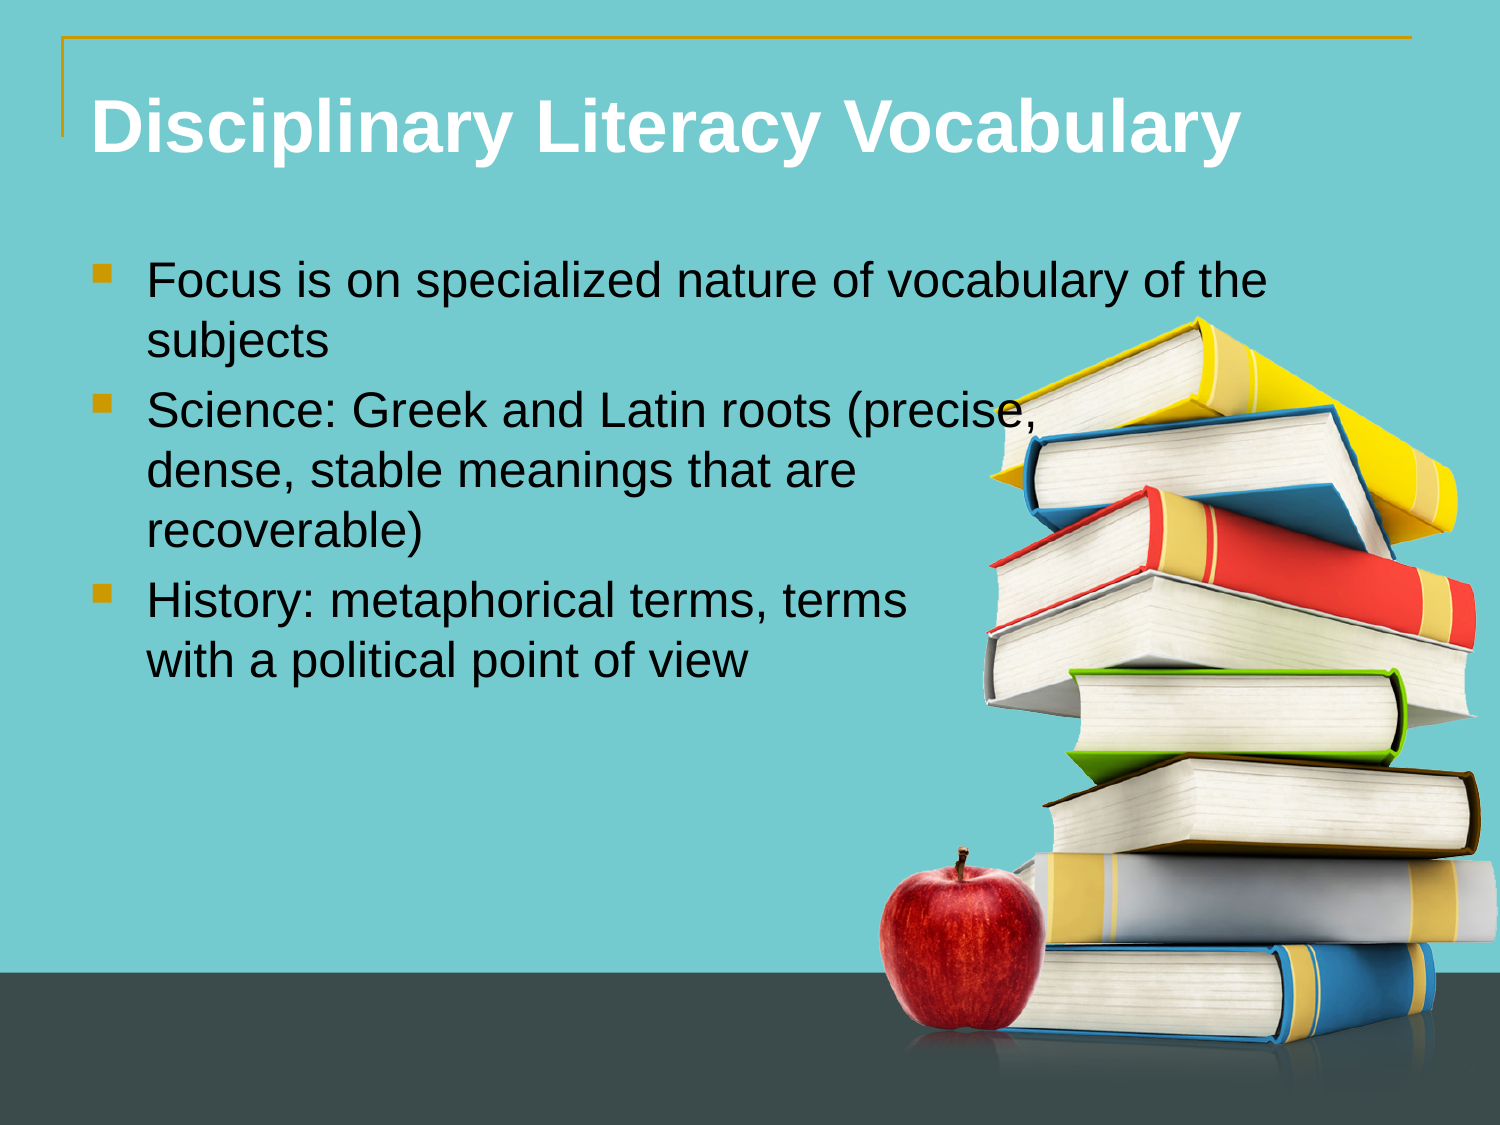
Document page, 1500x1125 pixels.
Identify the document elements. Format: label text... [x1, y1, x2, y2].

picture [878, 316, 1500, 1094]
list Disciplinary Literacy Vocabulary Focus is on specialized nature of vocabulary of the subjects Science: Greek and Latin roots (precise, dense, stable meanings that are recoverable) History: metaphorical terms, terms with a political point of view [74, 70, 1376, 238]
